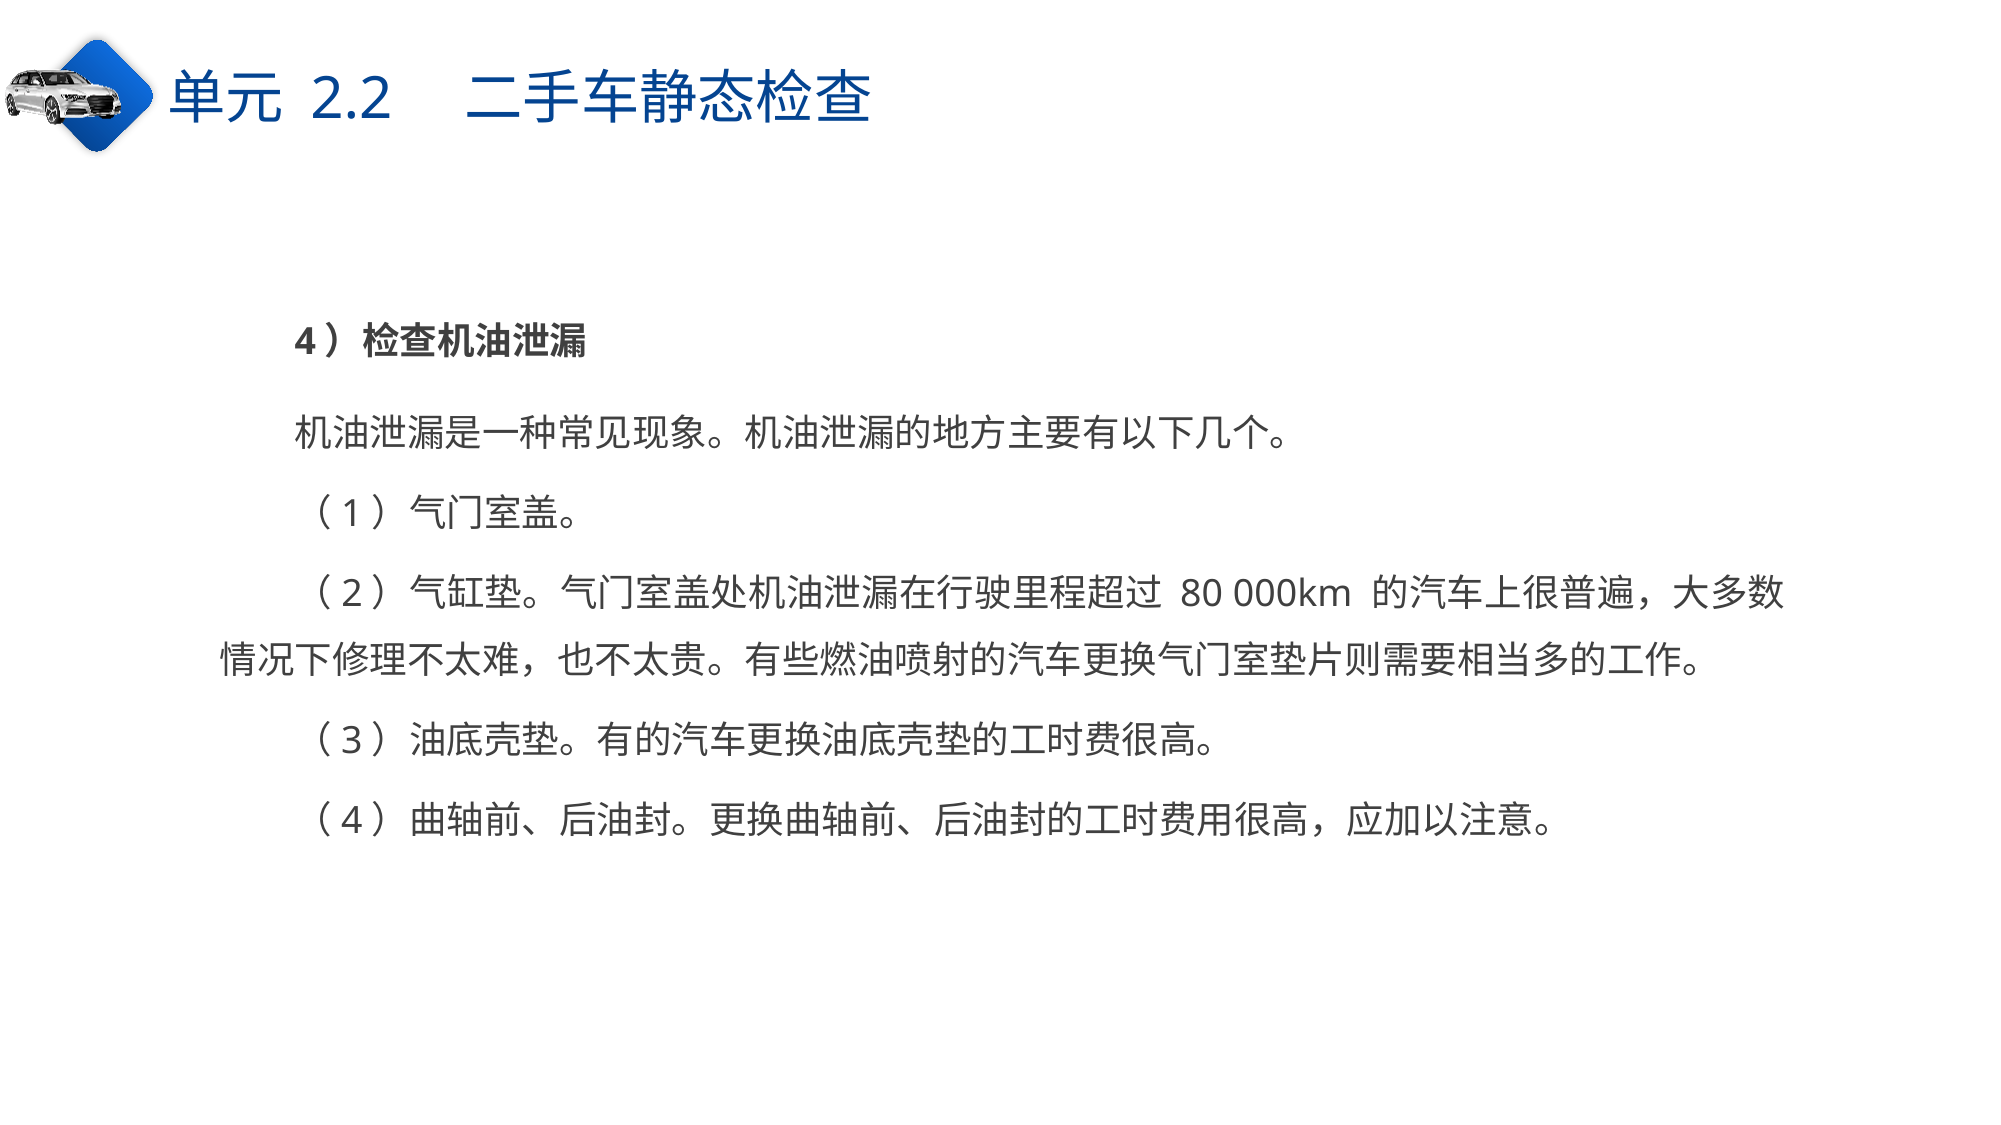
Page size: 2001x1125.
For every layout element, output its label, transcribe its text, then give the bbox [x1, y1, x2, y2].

picture [0, 31, 125, 157]
text_box 单元 2.2 二手车静态检查 [152, 52, 888, 138]
text_box 机油泄漏是一种常见现象。机油泄漏的地方主要有以下几个。 （1）气门室盖。 （2）气缸垫。气门室盖处机油泄漏在行驶里程超过 80 000km 的汽车上很普遍，大多数情况下修理不太难，也不太贵。有些燃油喷射的汽车更换气门室垫片则需要相当多的工作。 （3）油底壳垫。有的汽车更换油底壳垫的工时费很高。 （4）曲轴前、后油封。更换曲轴前、后油封的工时费用很高，应加以注意。 [204, 379, 1800, 849]
text_box 4）检查机油泄漏 [204, 286, 1000, 370]
